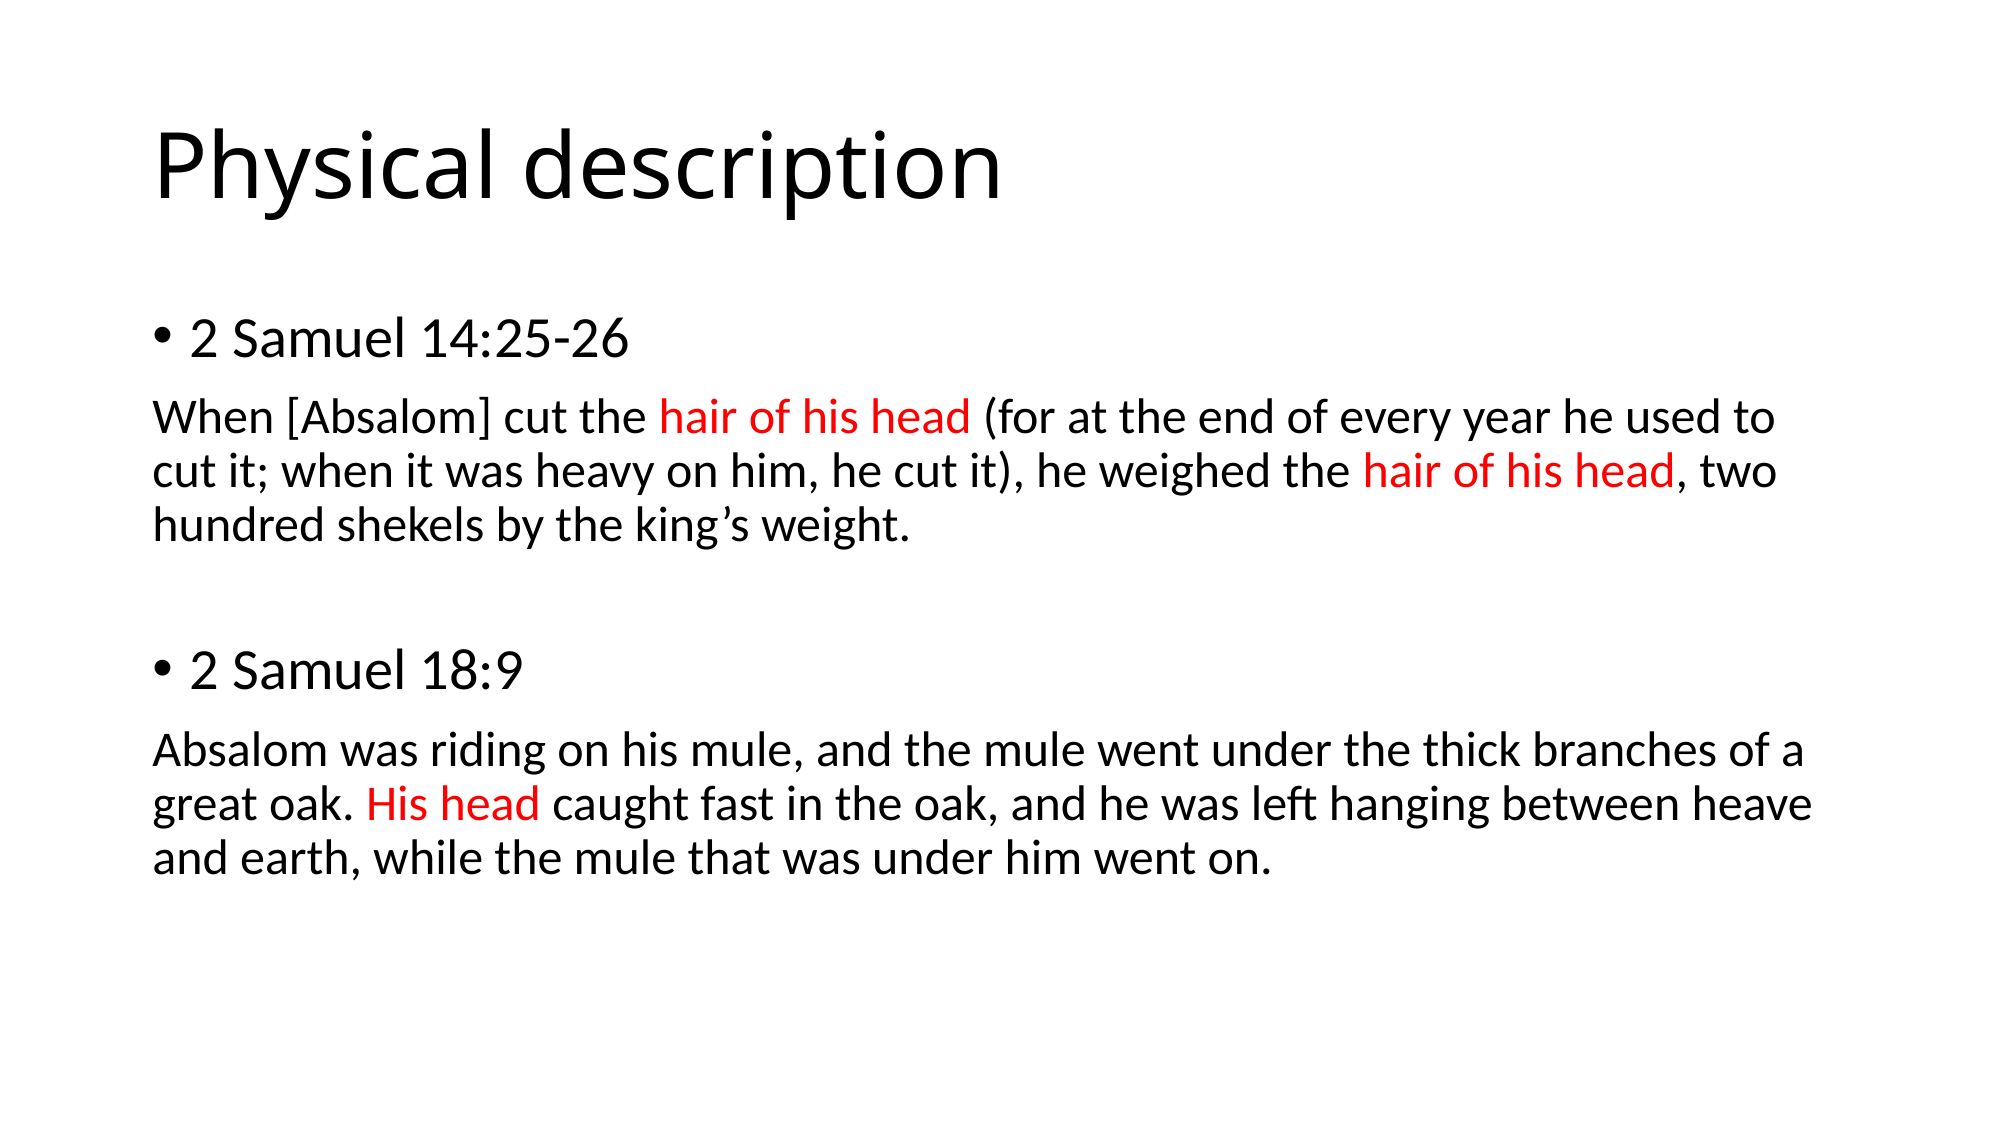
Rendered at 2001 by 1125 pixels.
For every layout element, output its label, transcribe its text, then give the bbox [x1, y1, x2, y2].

list 2 Samuel 14:25-26 When [Absalom] cut the hair of his head (for at the end of every year he used to cut it; when it was heavy on him, he cut it), he weighed the hair of his head, two hundred shekels by the king’s weight. 2 Samuel 18:9 Absalom was riding on his mule, and the mule went under the thick branches of a great oak. His head caught fast in the oak, and he was left hanging between heave and earth, while the mule that was under him went on. [137, 299, 1863, 1014]
title Physical description [137, 59, 1863, 278]
